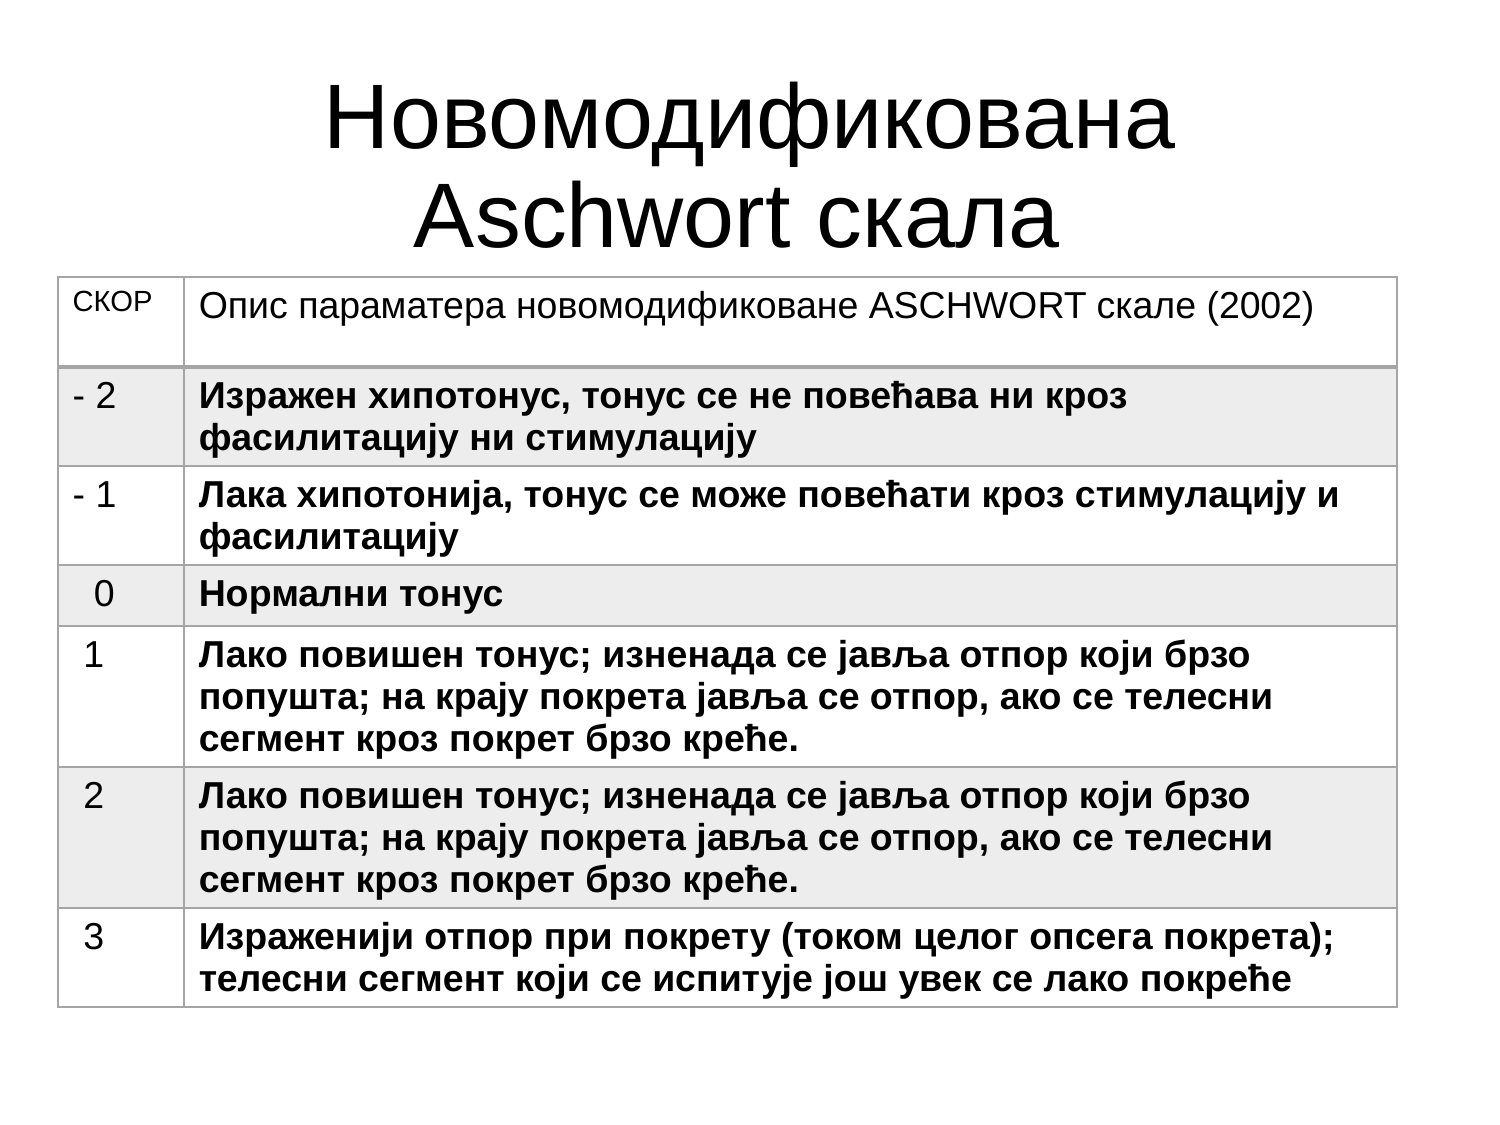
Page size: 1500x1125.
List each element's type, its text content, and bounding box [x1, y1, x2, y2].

table_cell Лака хипотонија, тонус се може повећати кроз стимулацију и фасилитацију [185, 467, 1396, 564]
table_cell 1 [59, 627, 183, 766]
table_cell Израженији отпор при покрету (током целог опсега покрета); телесни сегмент који се испитује још увек се лако покреће [185, 909, 1396, 1006]
table_cell - 2 [59, 369, 183, 465]
table_cell 2 [59, 768, 183, 907]
title Новомодификована Aschwort скалa [103, 59, 1397, 276]
table_cell - 1 [59, 467, 183, 564]
table_cell Лако повишен тонус; изненада се јавља отпор који брзо попушта; на крају покрета јавља се отпор, ако се телесни сегмент кроз покрет брзо креће. [185, 627, 1396, 766]
table_cell Изражен хипотонус, тонус се не повећава ни кроз фасилитацију ни стимулацију [185, 369, 1396, 465]
table_cell Нормални тонус [185, 566, 1396, 625]
table_header СКОР [59, 278, 183, 365]
table_cell 0 [59, 566, 183, 625]
table_cell Лако повишен тонус; изненада се јавља отпор који брзо попушта; на крају покрета јавља се отпор, ако се телесни сегмент кроз покрет брзо креће. [185, 768, 1396, 907]
table_header Опис парaматера новoмодификоване ASCHWORT скале (2002) [185, 278, 1396, 365]
table_cell 3 [59, 909, 183, 1006]
